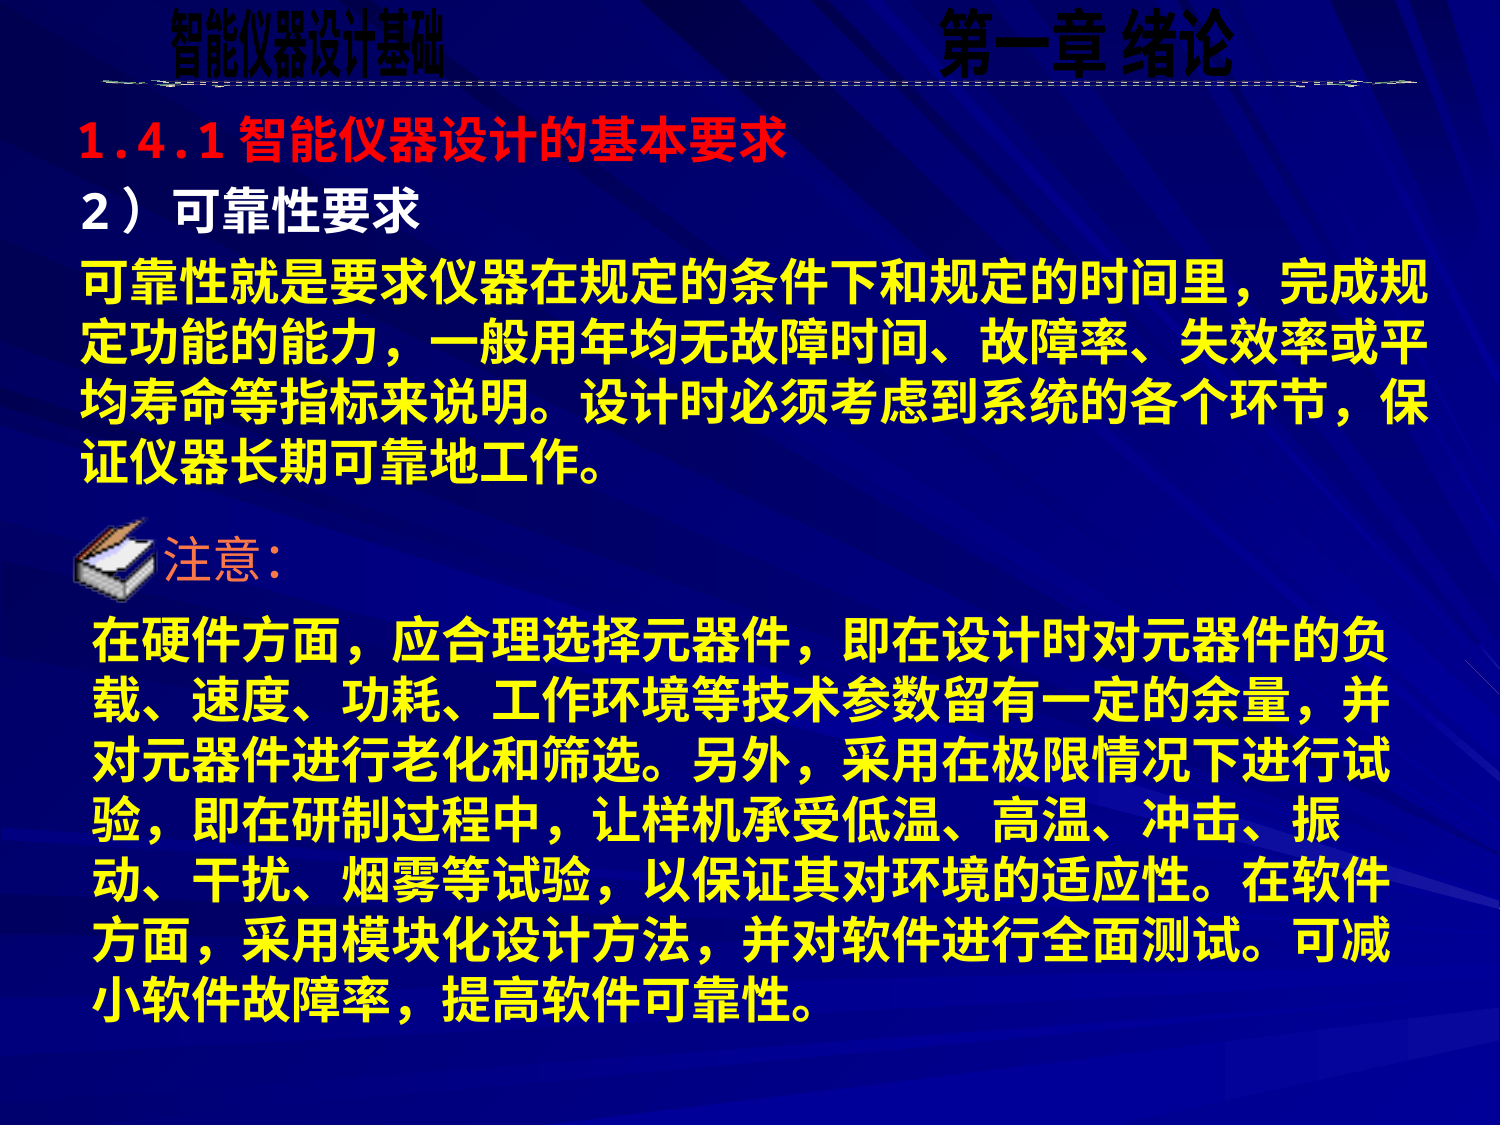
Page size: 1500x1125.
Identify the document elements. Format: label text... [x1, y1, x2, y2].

picture [88, 78, 1424, 91]
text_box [41, 493, 328, 634]
text_box 在硬件方面，应合理选择元器件，即在设计时对元器件的负载、速度、功耗、工作环境等技术参数留有一定的余量，并对元器件进行老化和筛选。另外，采用在极限情况下进行试验，即在研制过程中，让样机承受低温、高温、冲击、振动、干扰、烟雾等试验，以保证其对环境的适应性。在软件方面，采用模块化设计方法，并对软件进行全面测试。可减小软件故障率，提高软件可靠性。 [76, 600, 1436, 1036]
text_box 1.4.1智能仪器设计的基本要求 [61, 100, 815, 176]
text_box 2）可靠性要求 [65, 176, 762, 248]
text_box 可靠性就是要求仪器在规定的条件下和规定的时间里，完成规定功能的能力，一般用年均无故障时间、故障率、失效率或平均寿命等指标来说明。设计时必须考虑到系统的各个环节，保证仪器长期可靠地工作。 [64, 243, 1456, 499]
